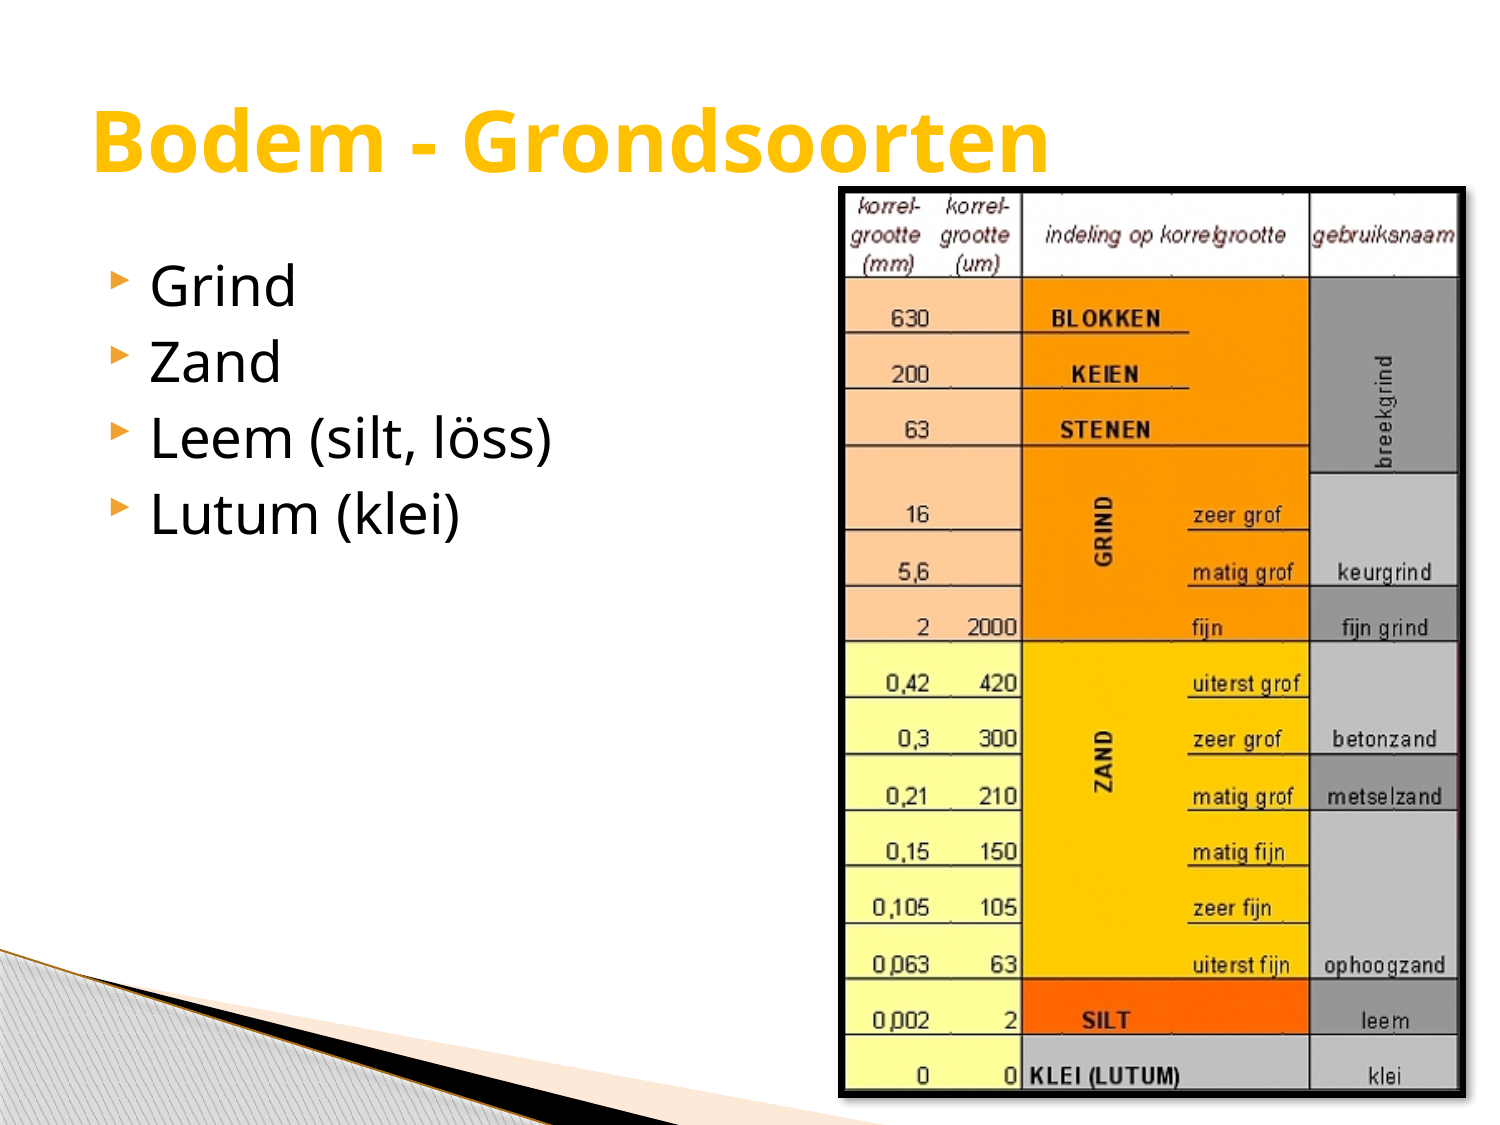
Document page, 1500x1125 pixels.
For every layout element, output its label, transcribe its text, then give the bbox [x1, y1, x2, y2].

picture [844, 192, 1460, 1092]
list Grind Zand Leem (silt, löss) Lutum (klei) [75, 243, 836, 986]
title Bodem - Grondsoorten [75, 45, 1425, 233]
